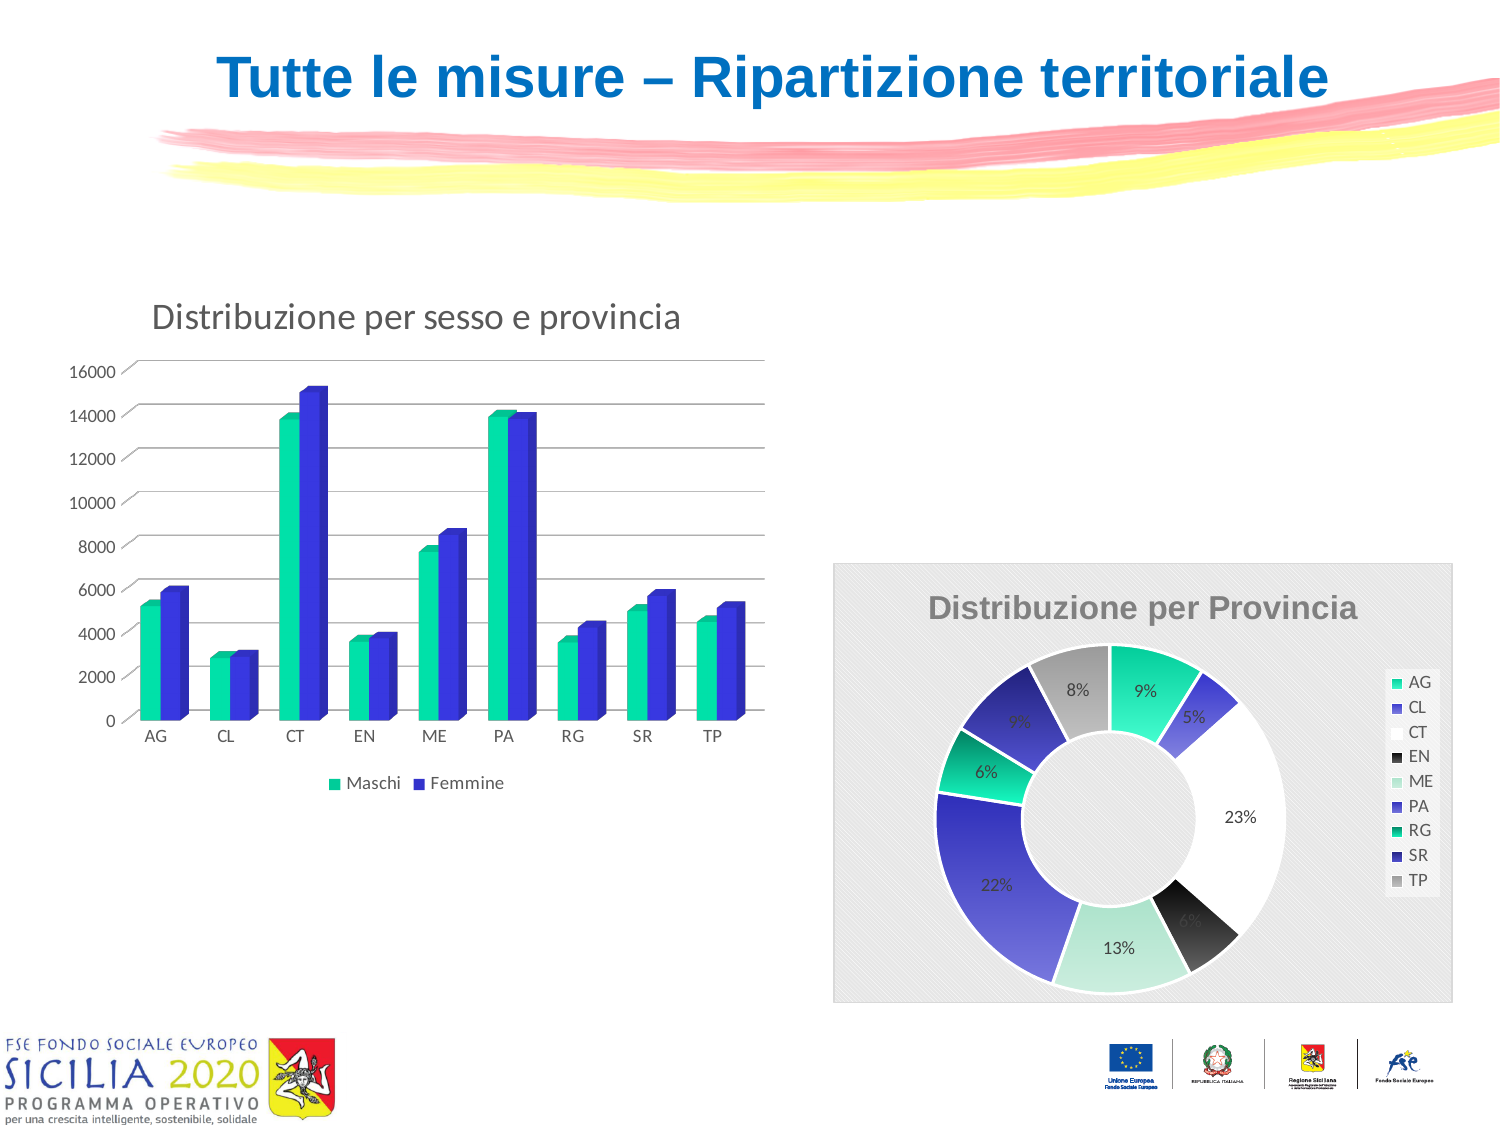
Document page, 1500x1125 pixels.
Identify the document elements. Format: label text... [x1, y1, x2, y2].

picture [1080, 1035, 1447, 1106]
text_box Tutte le misure – Ripartizione territoriale [47, 36, 1500, 118]
picture [0, 1032, 347, 1125]
chart [833, 562, 1453, 1004]
picture [100, 78, 1500, 208]
chart [41, 271, 792, 800]
